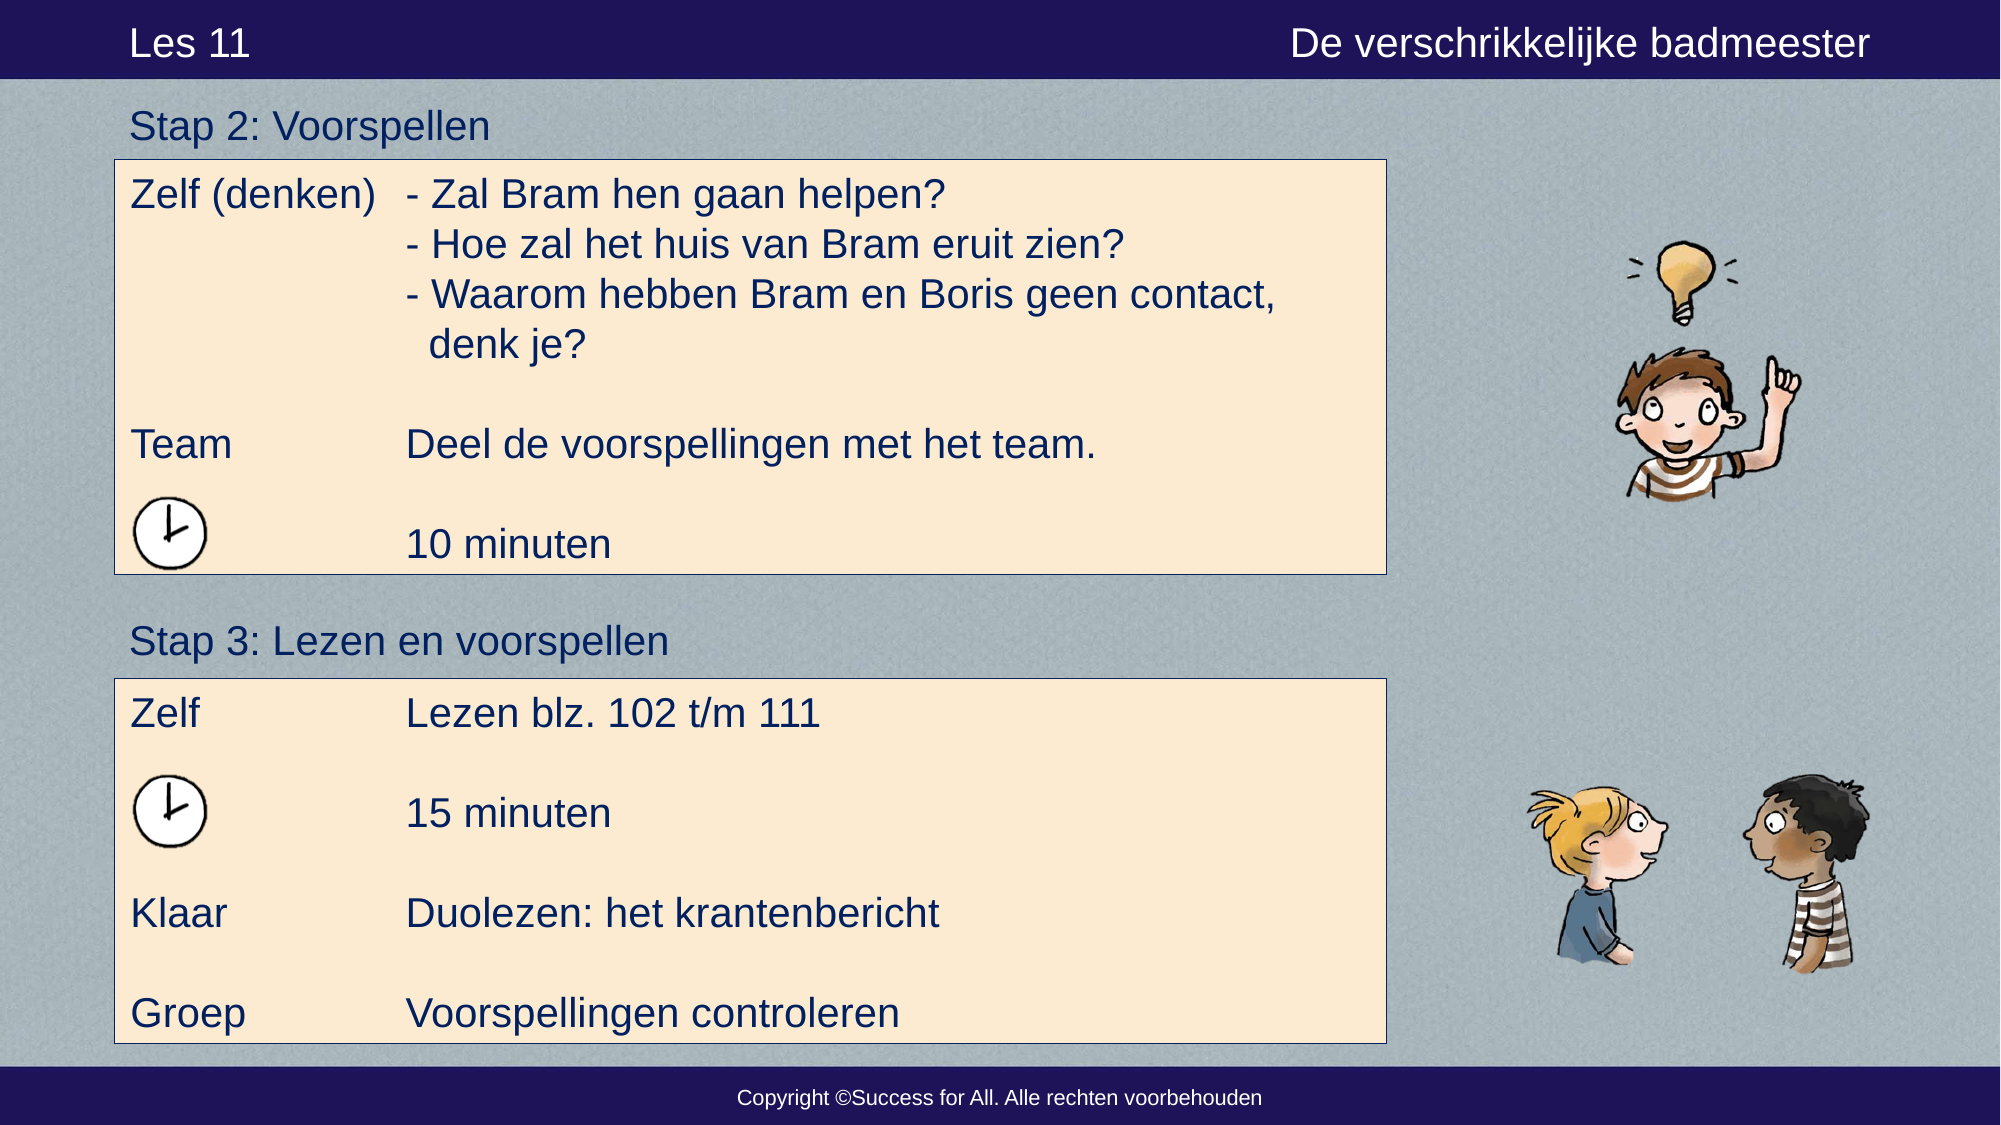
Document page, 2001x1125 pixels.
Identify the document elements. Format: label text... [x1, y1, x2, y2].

text_box Les 11 [114, 8, 354, 73]
text_box Stap 3: Lezen en voorspellen [114, 606, 907, 672]
text_box Zelf Lezen blz. 102 t/m 111 15 minuten Klaar Duolezen: het krantenbericht Groep Voorspellingen controleren [114, 678, 1387, 1044]
text_box Stap 2: Voorspellen [114, 91, 907, 157]
text_box Copyright ©Success for All. Alle rechten voorbehouden [0, 1076, 2000, 1125]
text_box Zelf (denken) - Zal Bram hen gaan helpen? - Hoe zal het huis van Bram eruit zien? - Waarom hebben Bram en Boris geen contact, denk je? Team Deel de voorspellingen met het team. 10 minuten [114, 159, 1387, 575]
picture [0, 0, 2001, 1125]
text_box De verschrikkelijke badmeester [999, 8, 1886, 73]
